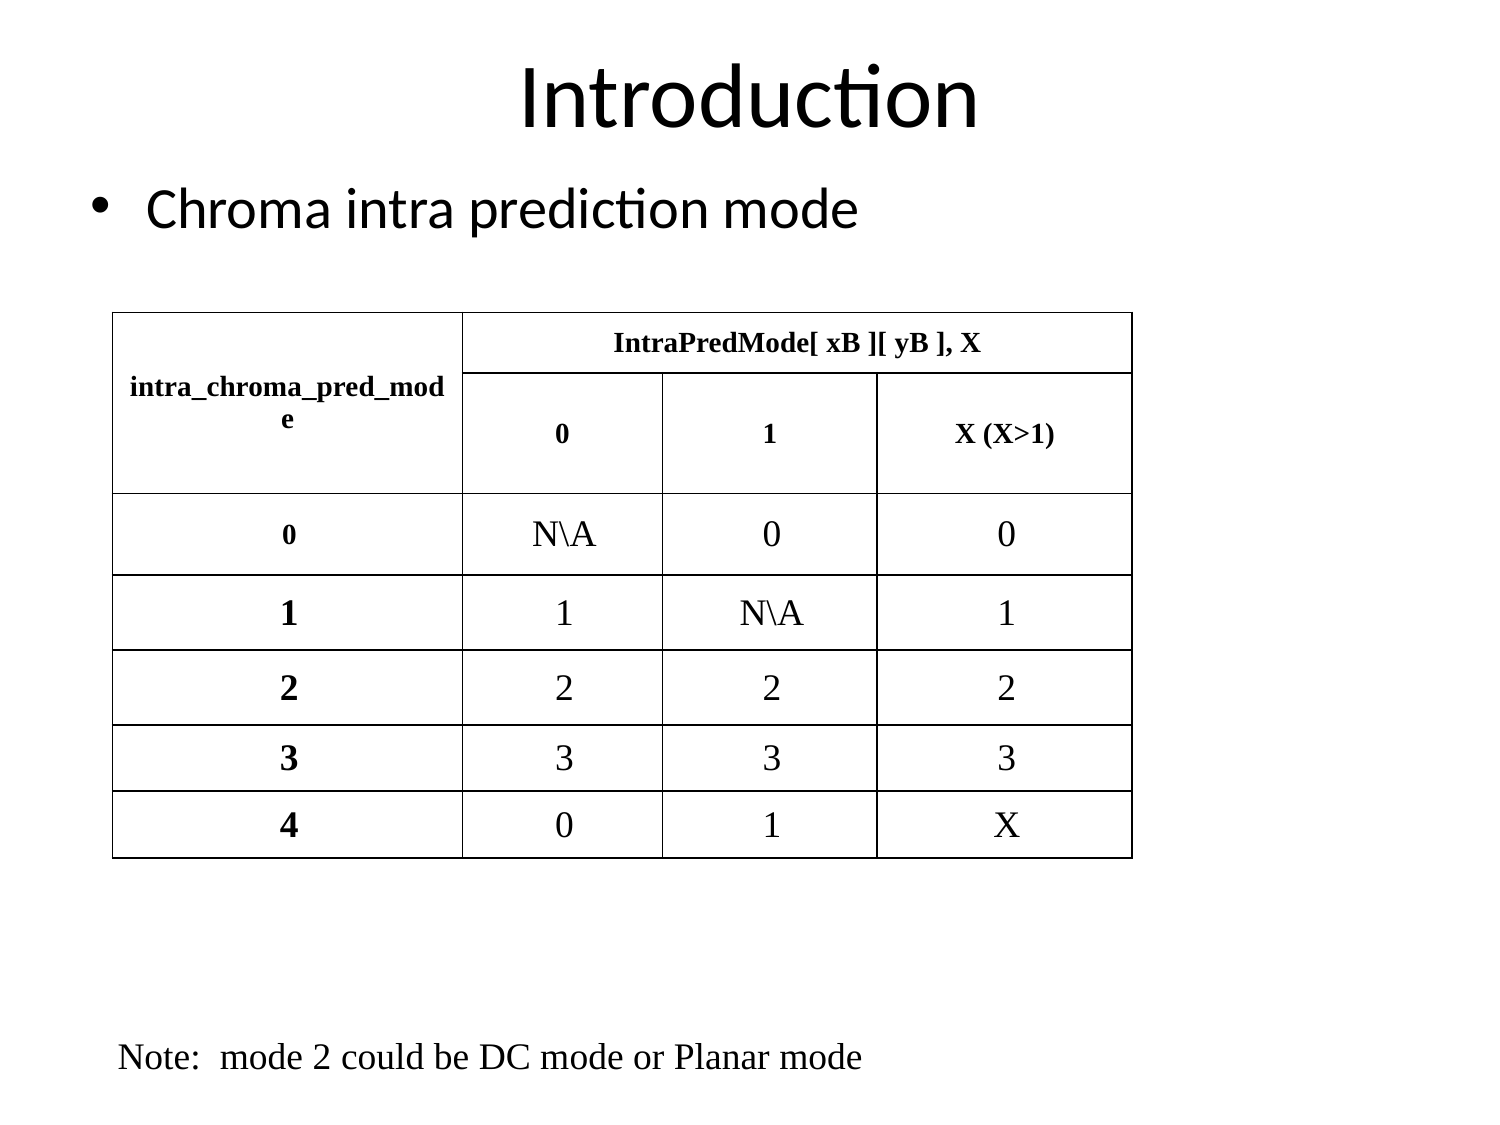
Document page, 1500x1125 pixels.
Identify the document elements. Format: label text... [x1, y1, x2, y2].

table_cell 2 [113, 651, 462, 724]
table_header IntraPredMode[ xB ][ yB ], X [463, 313, 1131, 372]
table_cell 1 [663, 792, 876, 857]
table_cell 1 [663, 374, 876, 493]
table_cell 3 [878, 726, 1131, 790]
title Introduction [75, 24, 1425, 158]
table_cell N\A [463, 494, 662, 574]
table_cell 0 [463, 792, 662, 857]
table_cell N\A [663, 576, 876, 649]
table_cell 1 [463, 576, 662, 649]
table_cell X [878, 792, 1131, 857]
table_cell 1 [878, 576, 1131, 649]
table_cell 0 [663, 494, 876, 574]
table_cell 0 [878, 494, 1131, 574]
table_cell 3 [463, 726, 662, 790]
table_cell 2 [463, 651, 662, 724]
table_cell X (X>1) [878, 374, 1131, 493]
table_cell 3 [663, 726, 876, 790]
list Chroma intra prediction mode [75, 162, 1425, 1005]
table_cell 2 [878, 651, 1131, 724]
text_box Note: mode 2 could be DC mode or Planar mode [102, 1024, 879, 1085]
table_header intra_chroma_pred_mode [113, 313, 462, 493]
table_cell 0 [113, 494, 462, 574]
table_cell 0 [463, 374, 662, 493]
table_cell 1 [113, 576, 462, 649]
table_cell 2 [663, 651, 876, 724]
table_cell 4 [113, 792, 462, 857]
table_cell 3 [113, 726, 462, 790]
